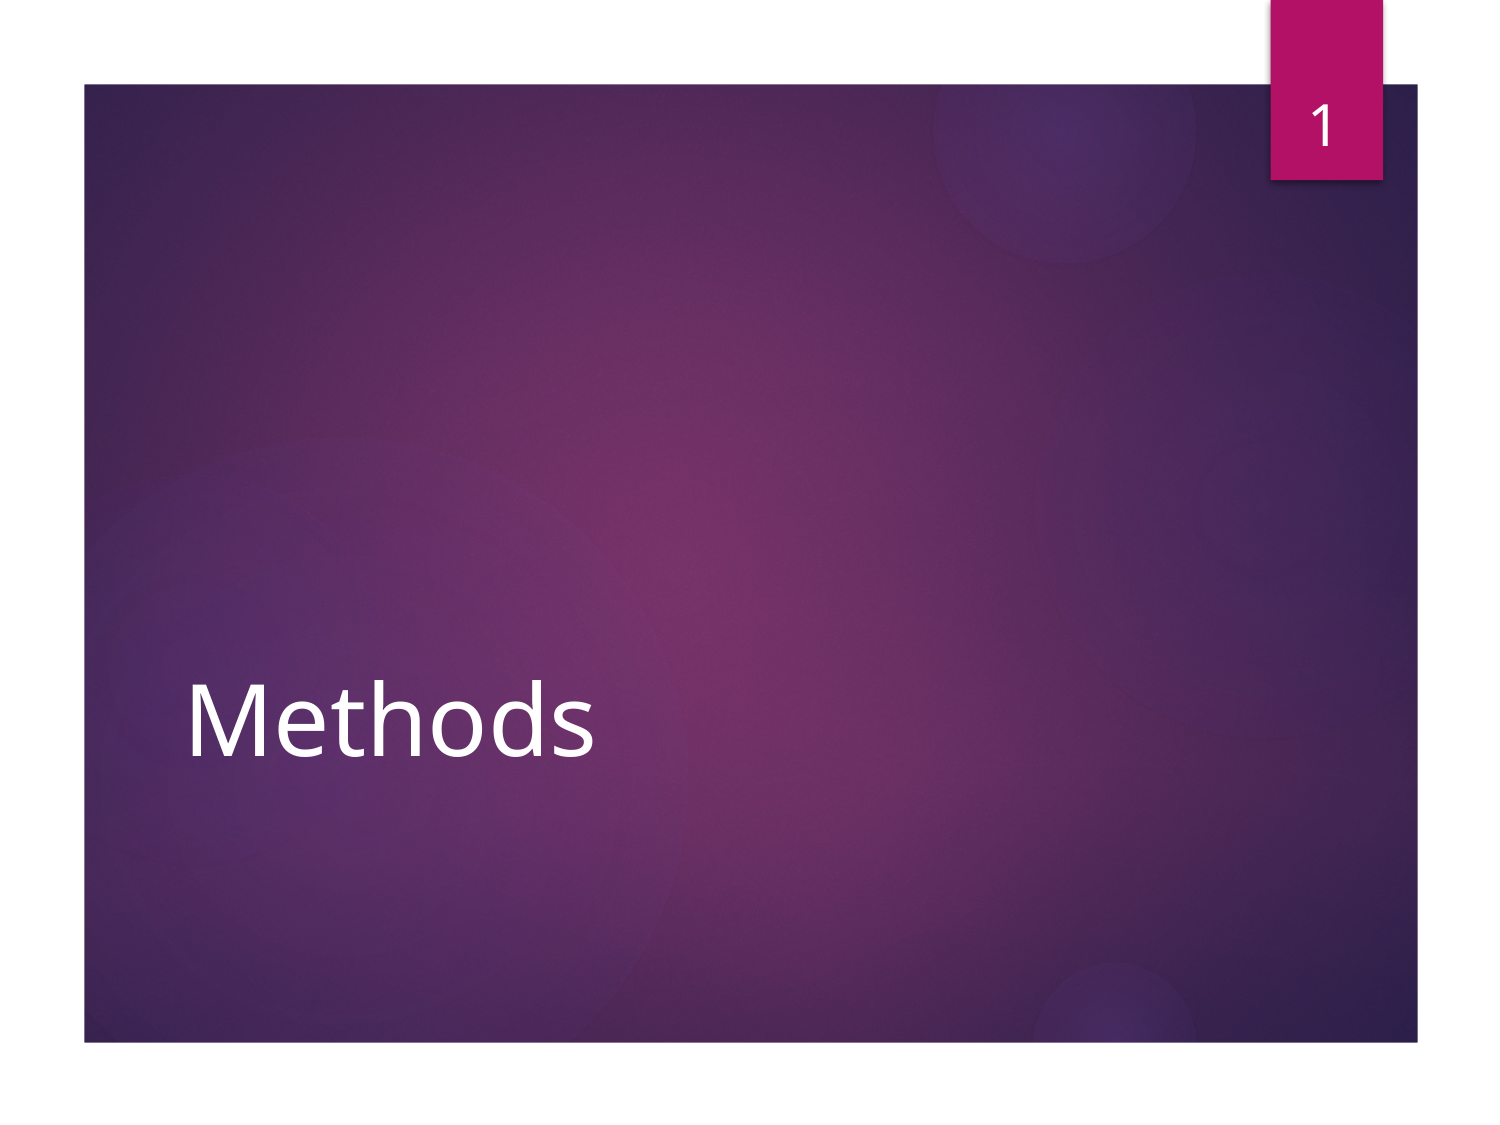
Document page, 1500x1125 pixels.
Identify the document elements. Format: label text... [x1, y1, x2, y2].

slide_number 1 [1259, 48, 1390, 175]
title Methods [142, 365, 1331, 784]
